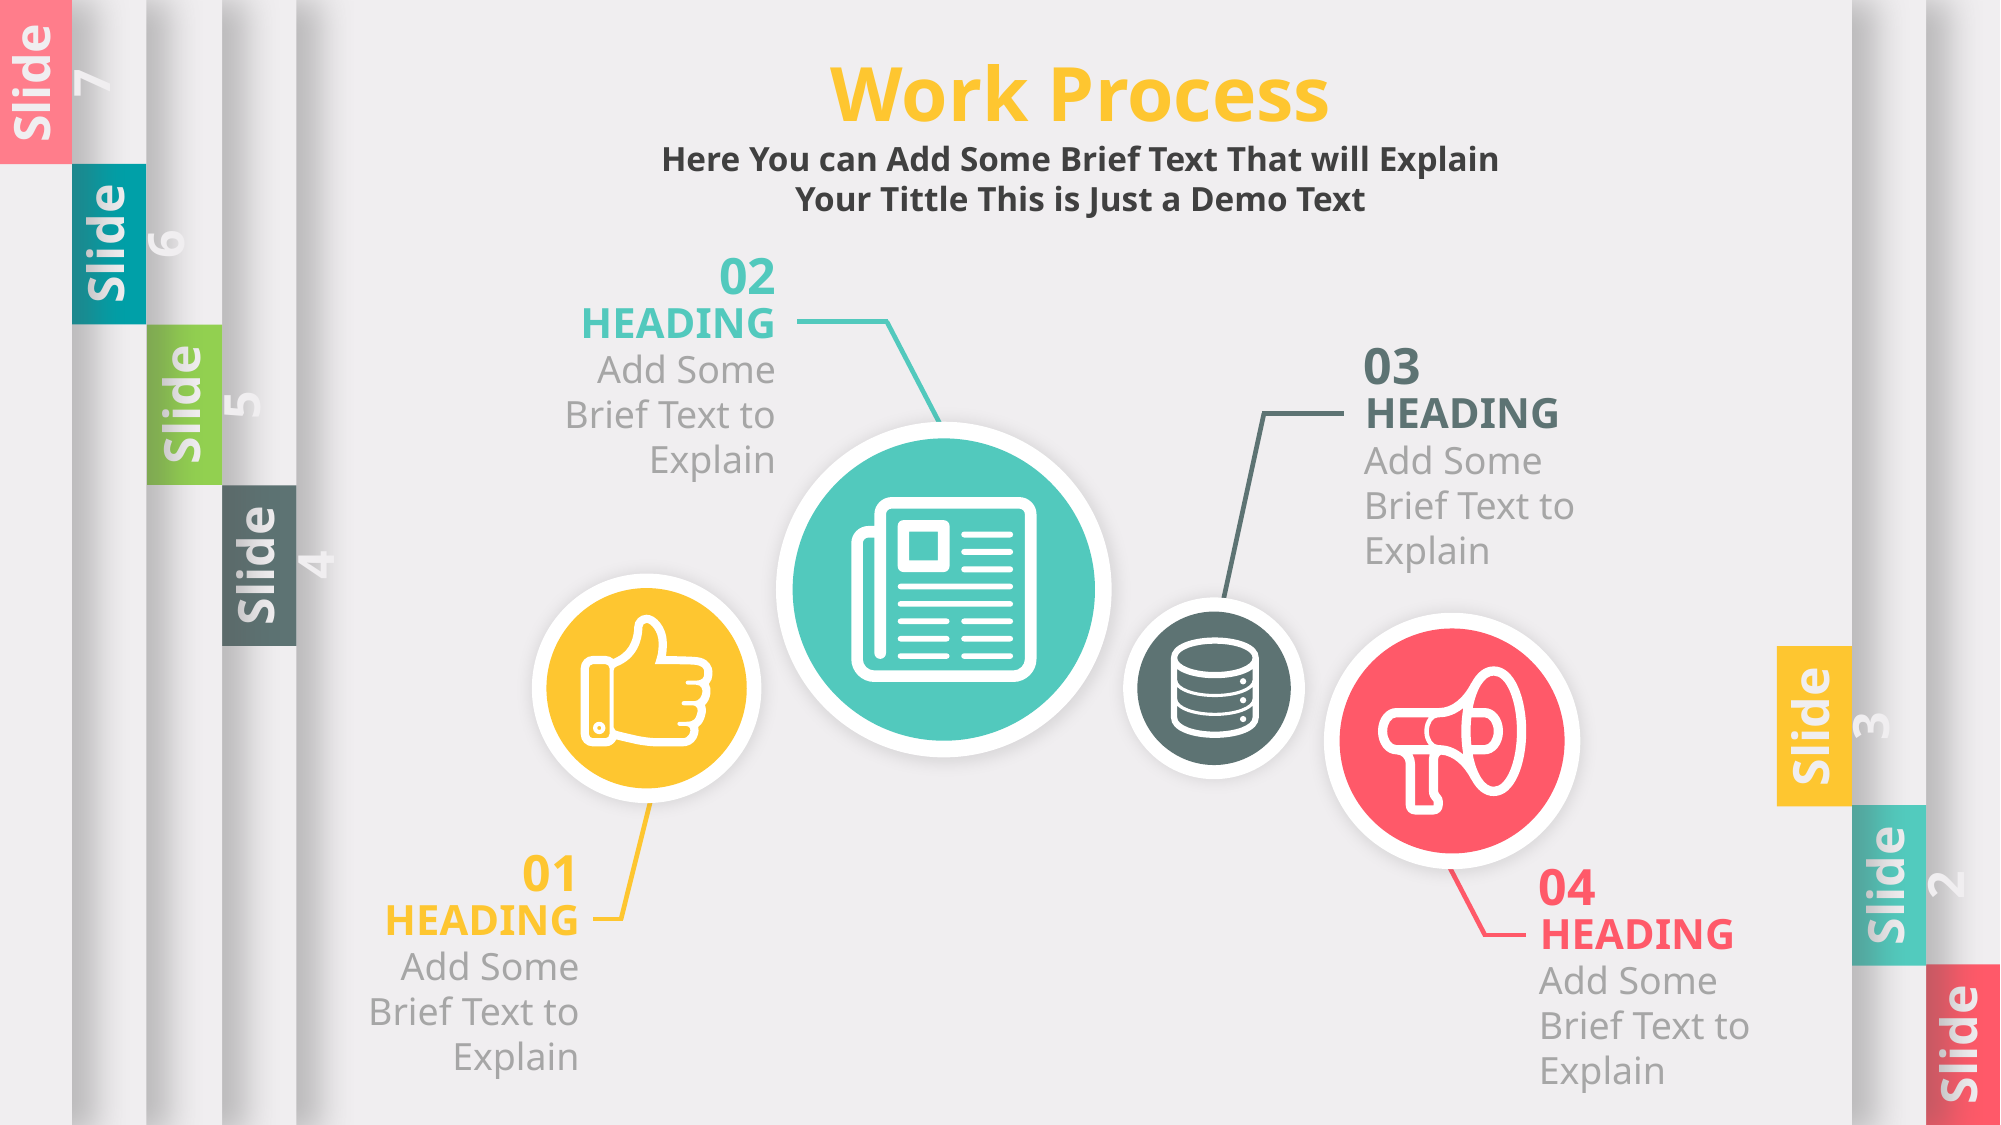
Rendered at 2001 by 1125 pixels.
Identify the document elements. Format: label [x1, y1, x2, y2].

text_box [796, 321, 957, 457]
text_box [1524, 847, 1798, 1056]
text_box [1852, 0, 1927, 1125]
text_box [1217, 413, 1345, 629]
text_box [147, 0, 223, 1125]
text_box [517, 236, 791, 445]
text_box [1170, 637, 1259, 738]
text_box [851, 497, 1037, 683]
text_box [630, 39, 1532, 228]
text_box [1348, 327, 1623, 536]
text_box [0, 0, 72, 1125]
text_box [592, 784, 655, 920]
text_box [223, 0, 297, 1125]
text_box [580, 614, 713, 747]
text_box [297, 0, 1852, 1125]
text_box [1438, 846, 1526, 936]
text_box [1927, 0, 2000, 1125]
text_box [321, 834, 595, 1042]
text_box [72, 0, 147, 1125]
